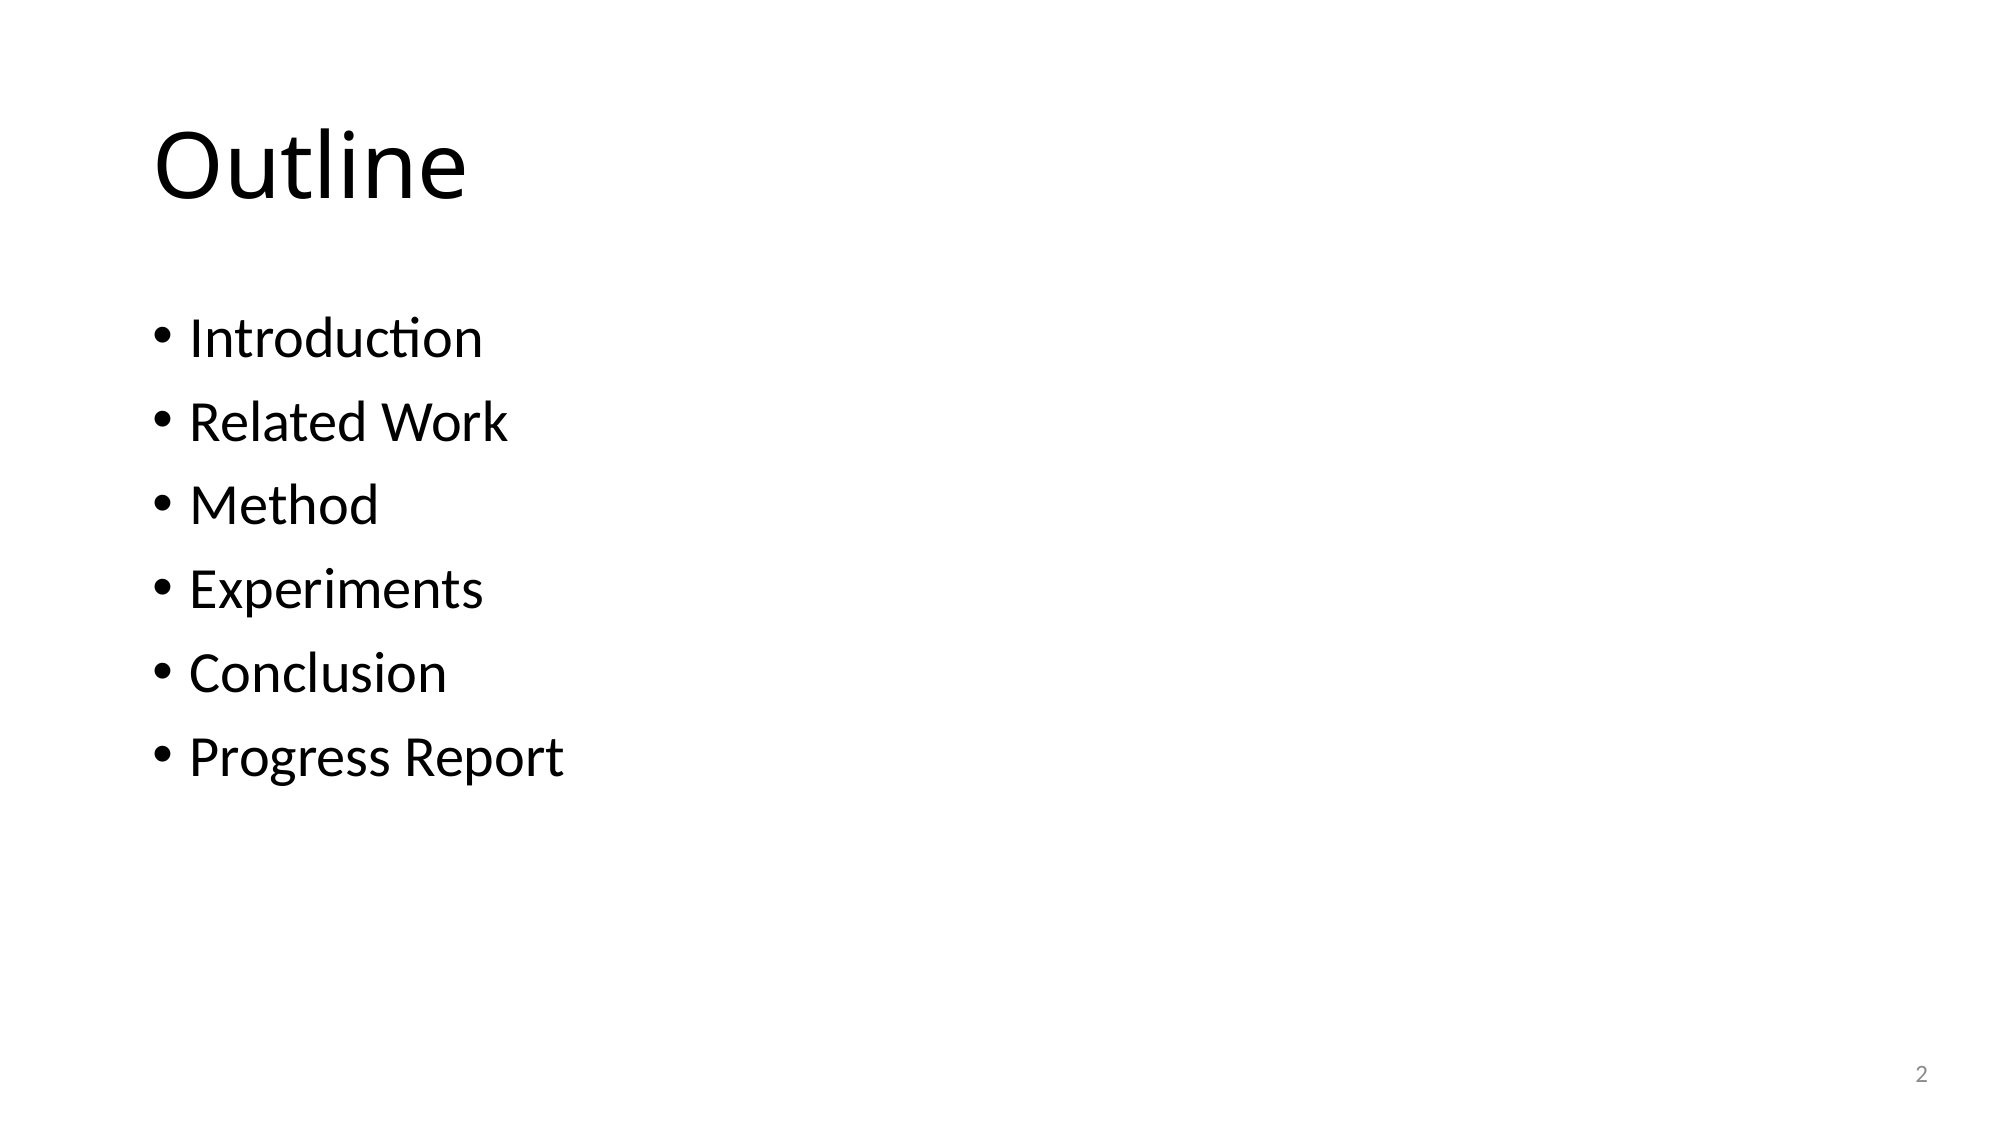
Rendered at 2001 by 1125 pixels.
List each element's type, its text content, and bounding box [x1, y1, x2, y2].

slide_number 2 [1493, 1042, 1944, 1103]
title Outline [137, 59, 1863, 278]
list Introduction Related Work Method Experiments Conclusion Progress Report [137, 299, 1863, 1014]
